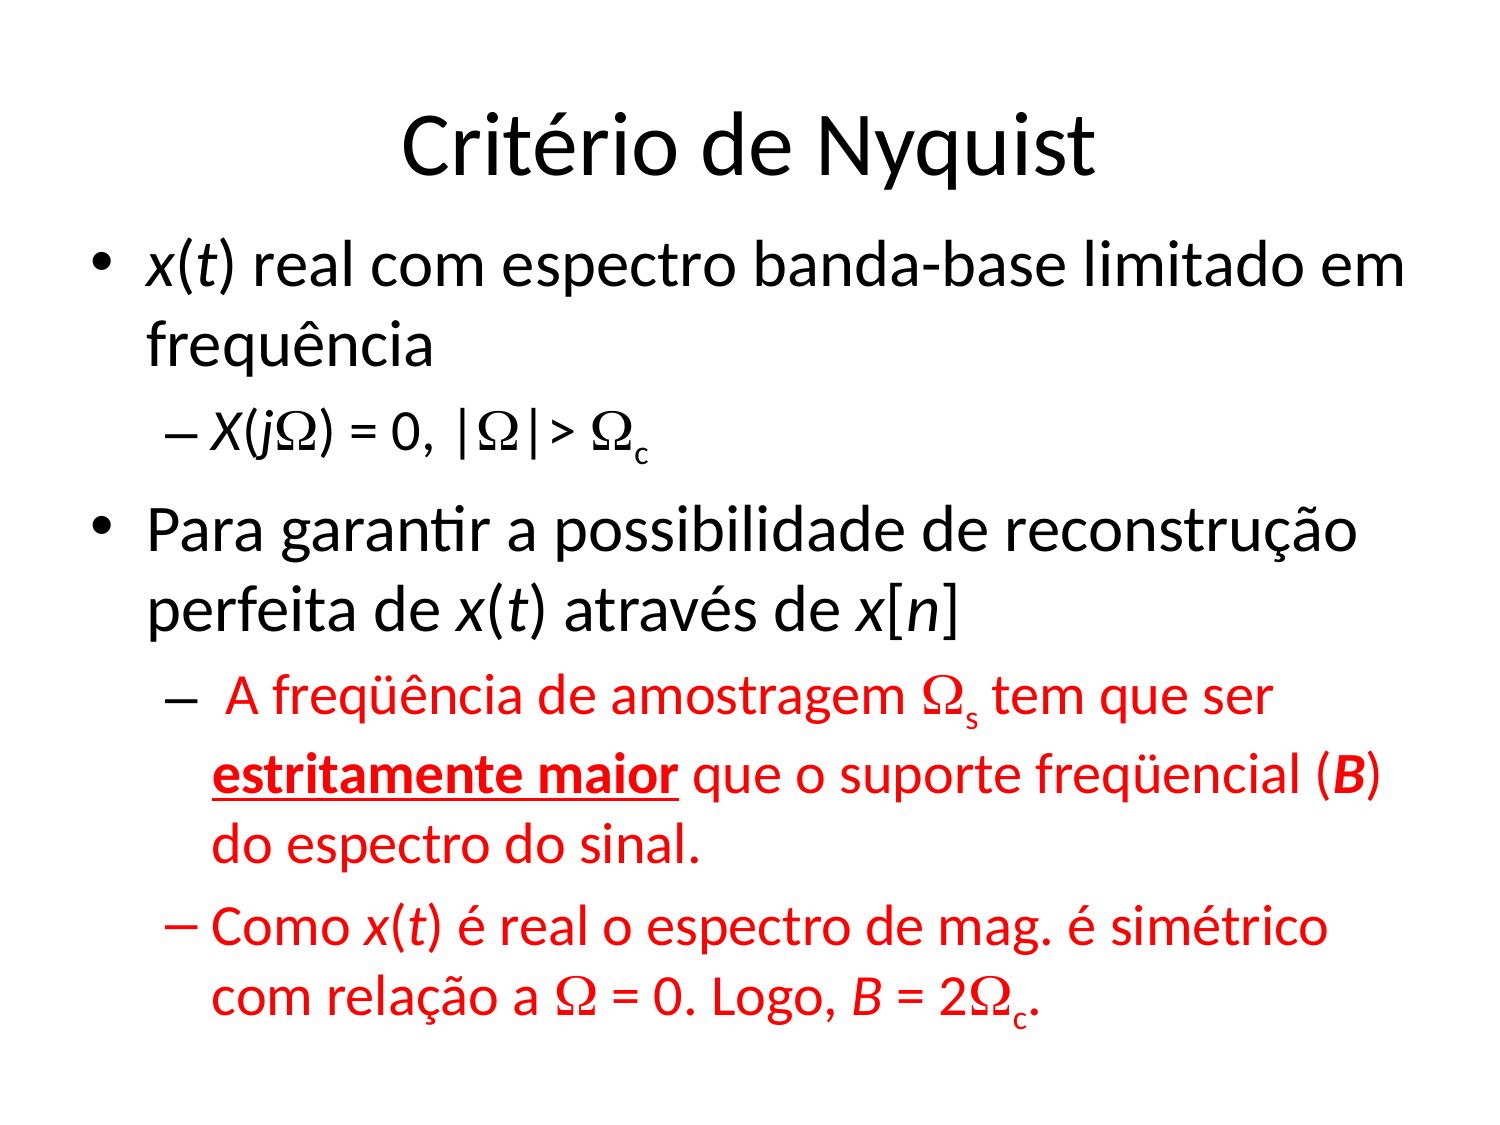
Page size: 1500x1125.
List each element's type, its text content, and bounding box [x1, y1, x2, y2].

title Critério de Nyquist [75, 45, 1425, 212]
list x(t) real com espectro banda-base limitado em frequência X(j) = 0, ||> c Para garantir a possibilidade de reconstrução perfeita de x(t) através de x[n] A freqüência de amostragem s tem que ser estritamente maior que o suporte freqüencial (B) do espectro do sinal. Como x(t) é real o espectro de mag. é simétrico com relação a  = 0. Logo, B = 2c. [75, 212, 1425, 1078]
